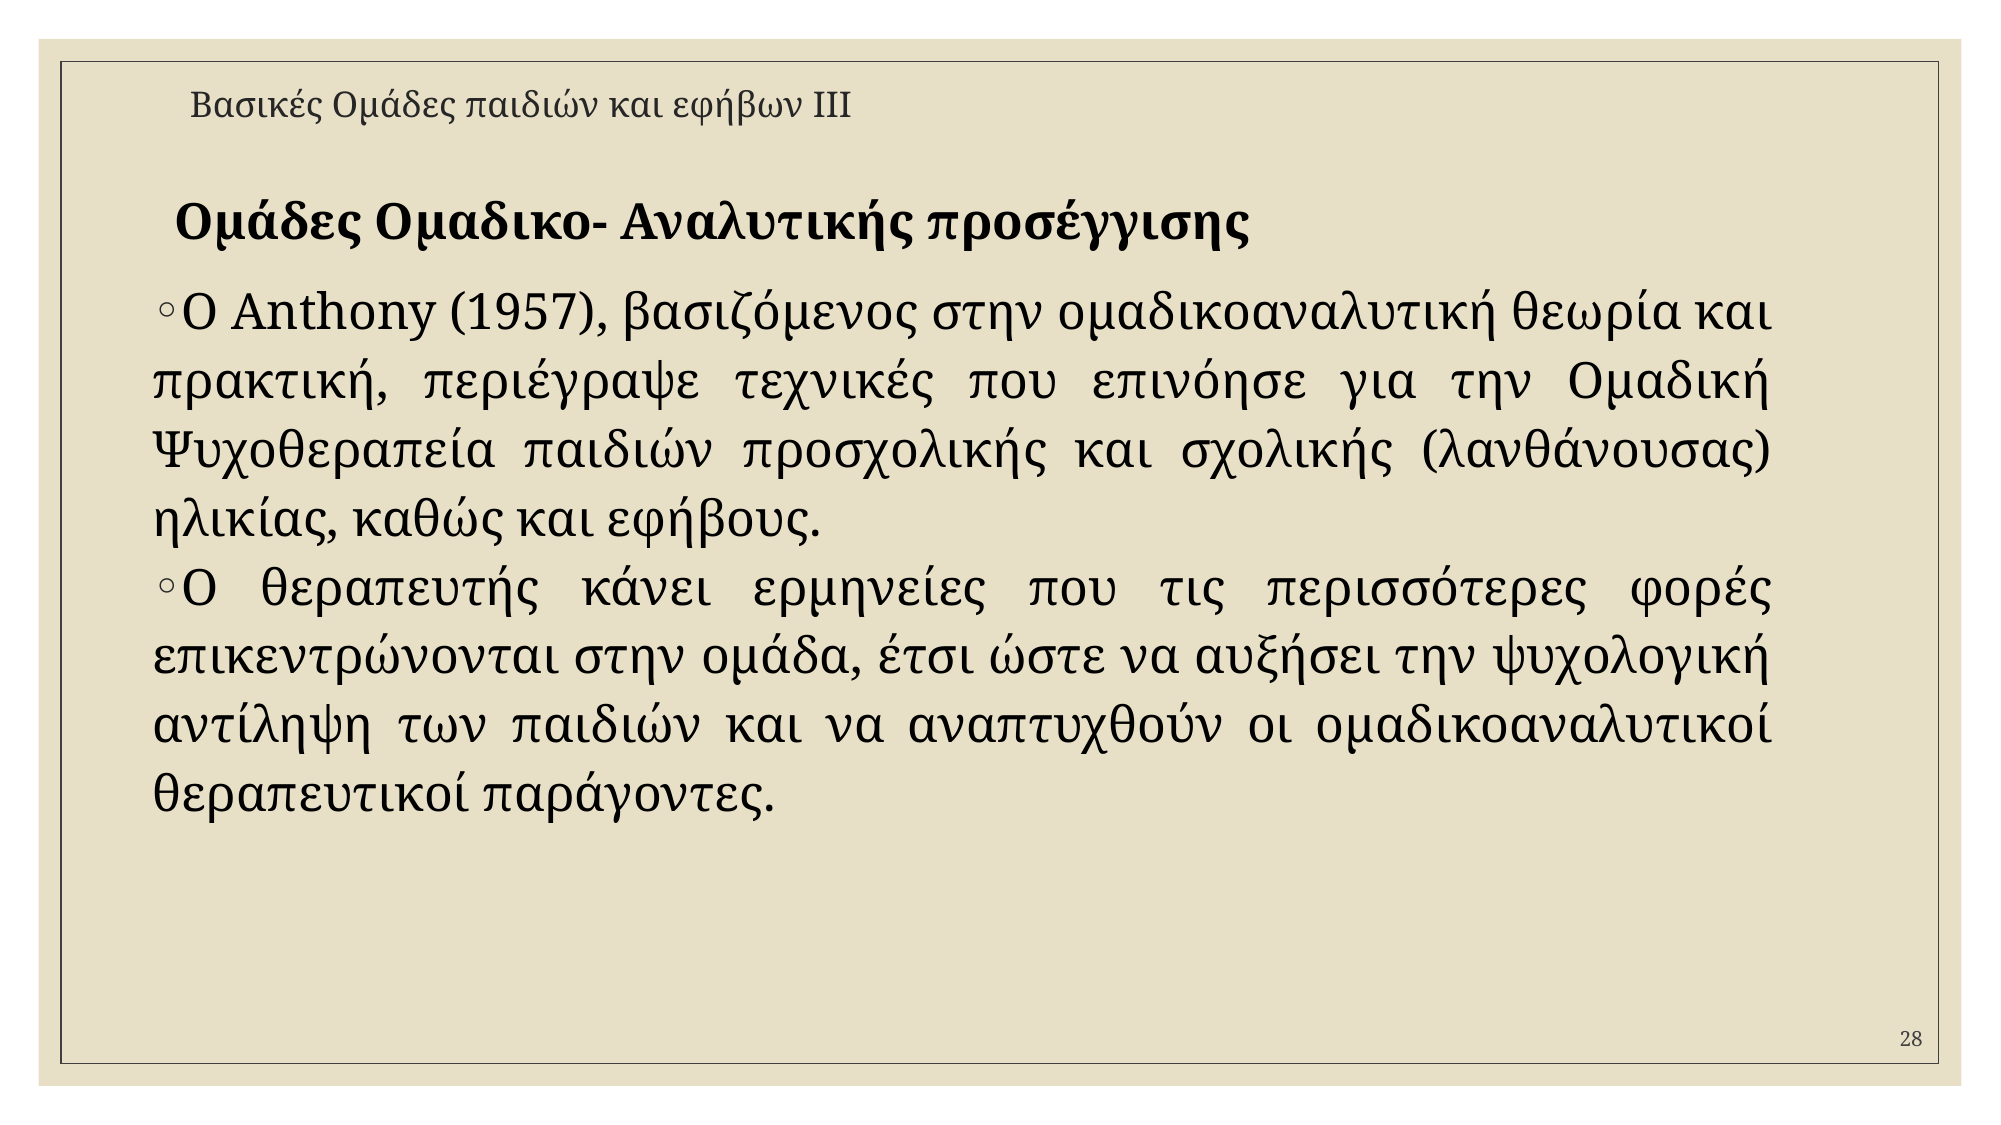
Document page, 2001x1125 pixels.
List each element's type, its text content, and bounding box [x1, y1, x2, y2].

title Βασικές Ομάδες παιδιών και εφήβων ΙΙΙ [174, 78, 1825, 133]
list Ομάδες Ομαδικο- Αναλυτικής προσέγγισης Ο Anthony (1957), βασιζόμενος στην ομαδικοαναλυτική θεωρία και πρακτική, περιέγραψε τεχνικές που επινόησε για την Ομαδική Ψυχοθεραπεία παιδιών προσχολικής και σχολικής (λανθάνουσας) ηλικίας, καθώς και εφήβους. Ο θεραπευτής κάνει ερμηνείες που τις περισσότερες φορές επικεντρώνονται στην ομάδα, έτσι ώστε να αυξήσει την ψυχολογική αντίληψη των παιδιών και να αναπτυχθούν οι ομαδικοαναλυτικοί θεραπευτικοί παράγοντες. [137, 172, 1788, 1047]
slide_number 28 [1697, 1019, 1938, 1062]
